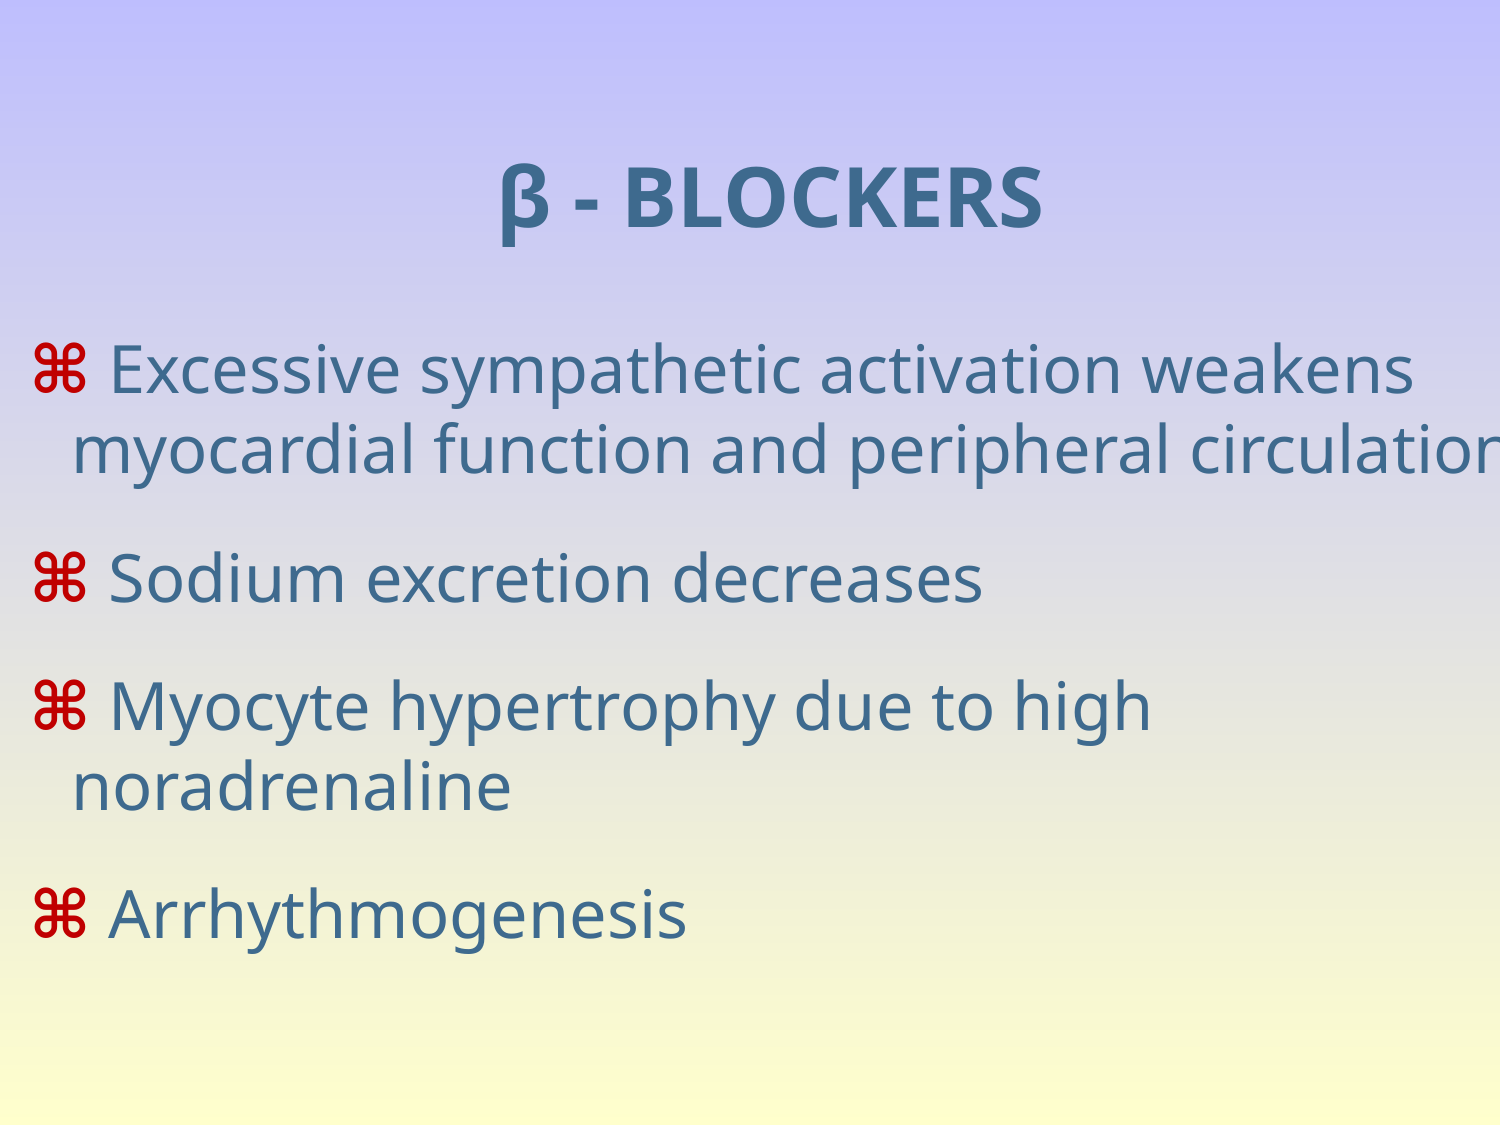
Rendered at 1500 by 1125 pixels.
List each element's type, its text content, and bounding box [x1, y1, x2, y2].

text_box β - BLOCKERS ⌘ Excessive sympathetic activation weakens myocardial function and peripheral circulation ⌘ Sodium excretion decreases ⌘ Myocyte hypertrophy due to high noradrenaline ⌘ Arrhythmogenesis [0, 0, 1500, 1125]
